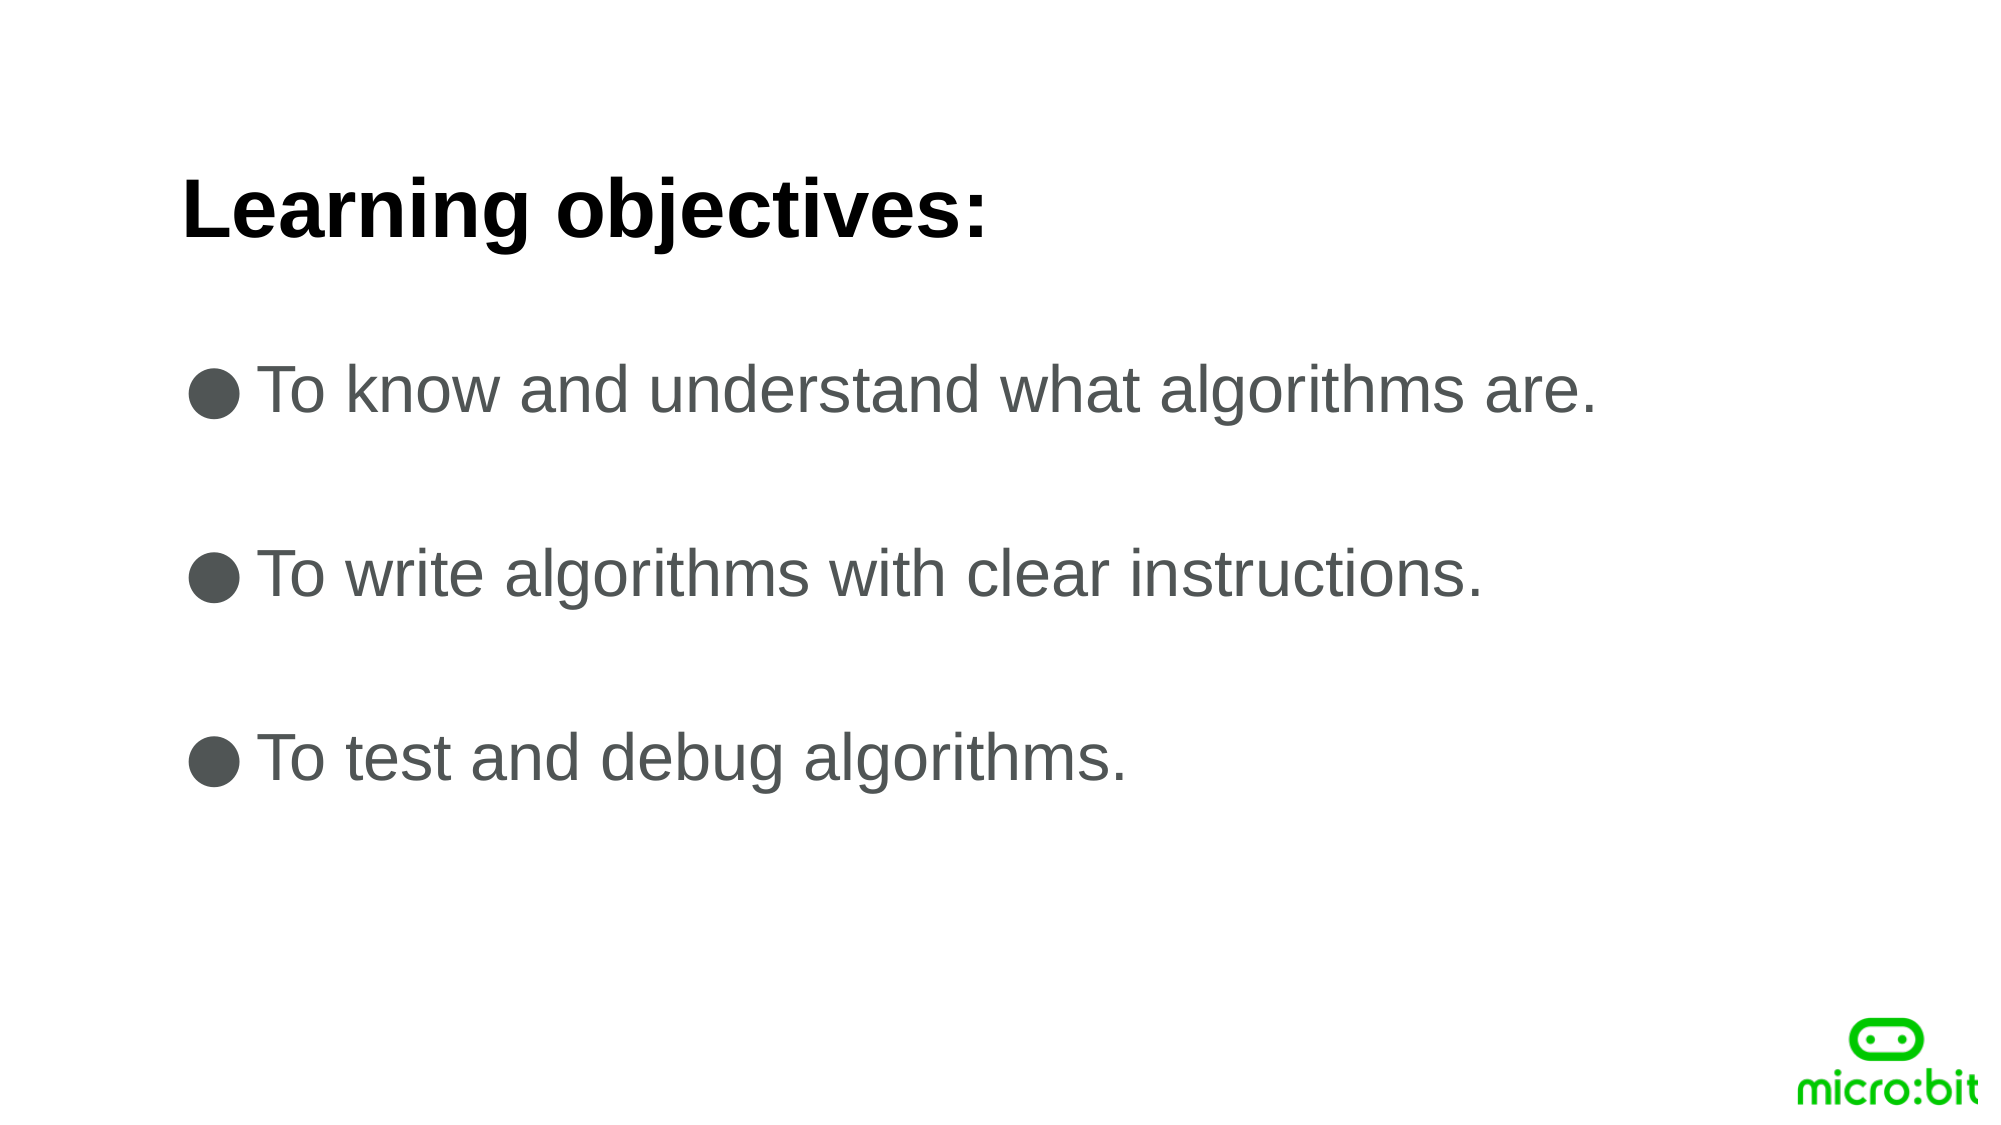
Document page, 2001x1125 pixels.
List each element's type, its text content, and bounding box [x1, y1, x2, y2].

picture [1797, 1017, 1978, 1106]
text_box Learning objectives: To know and understand what algorithms are. To write algorithms with clear instructions. To test and debug algorithms. [166, 60, 1918, 884]
